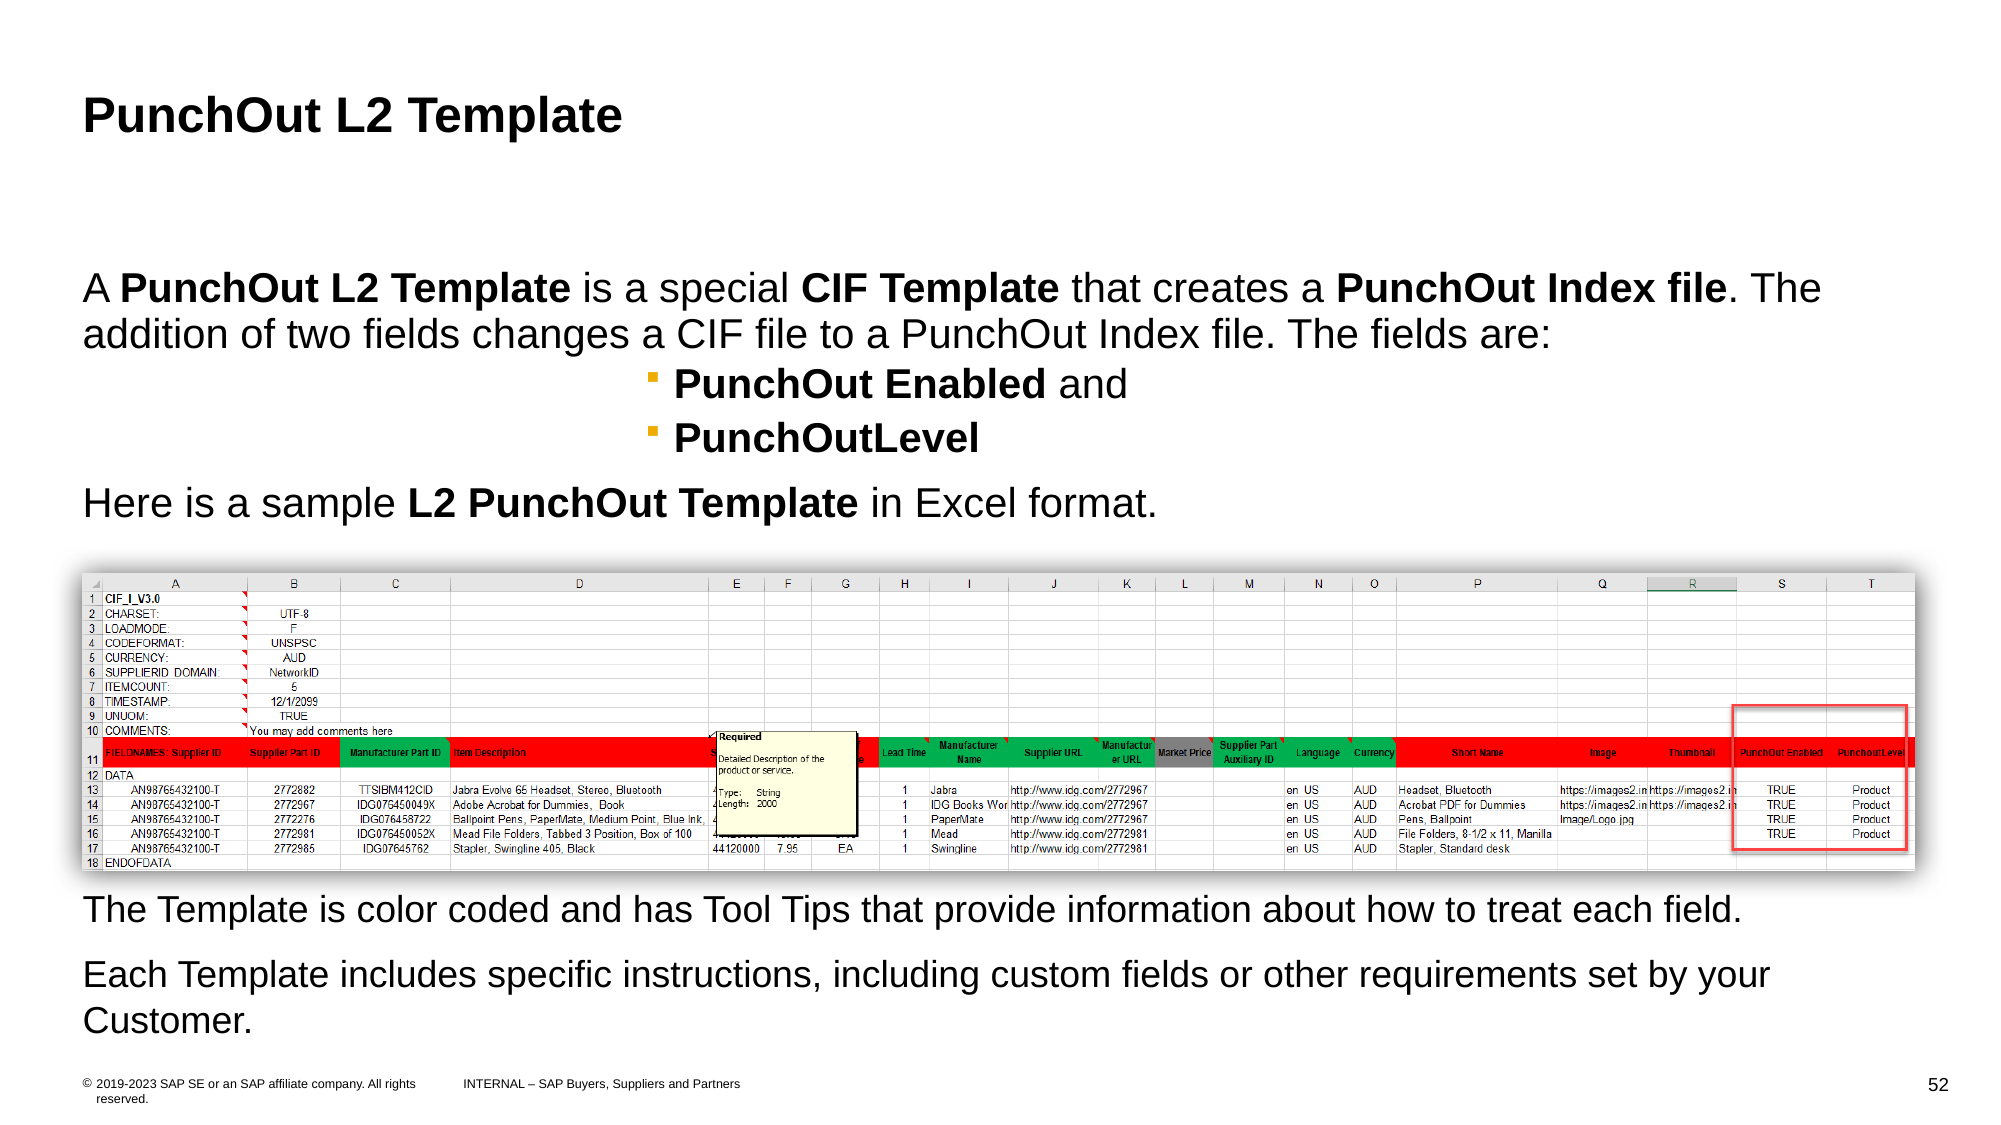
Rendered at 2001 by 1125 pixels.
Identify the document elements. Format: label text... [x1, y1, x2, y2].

title PunchOut L2 Template [82, 82, 1918, 144]
text_box A PunchOut L2 Template is a special CIF Template that creates a PunchOut Index file. The addition of two fields changes a CIF file to a PunchOut Index file. The fields are: PunchOut Enabled and PunchOutLevel Here is a sample L2 PunchOut Template in Excel format. The Template is color coded and has Tool Tips that provide information about how to treat each field. Each Template includes specific instructions, including custom fields or other requirements set by your Customer. [82, 265, 1918, 550]
picture [81, 573, 1916, 871]
